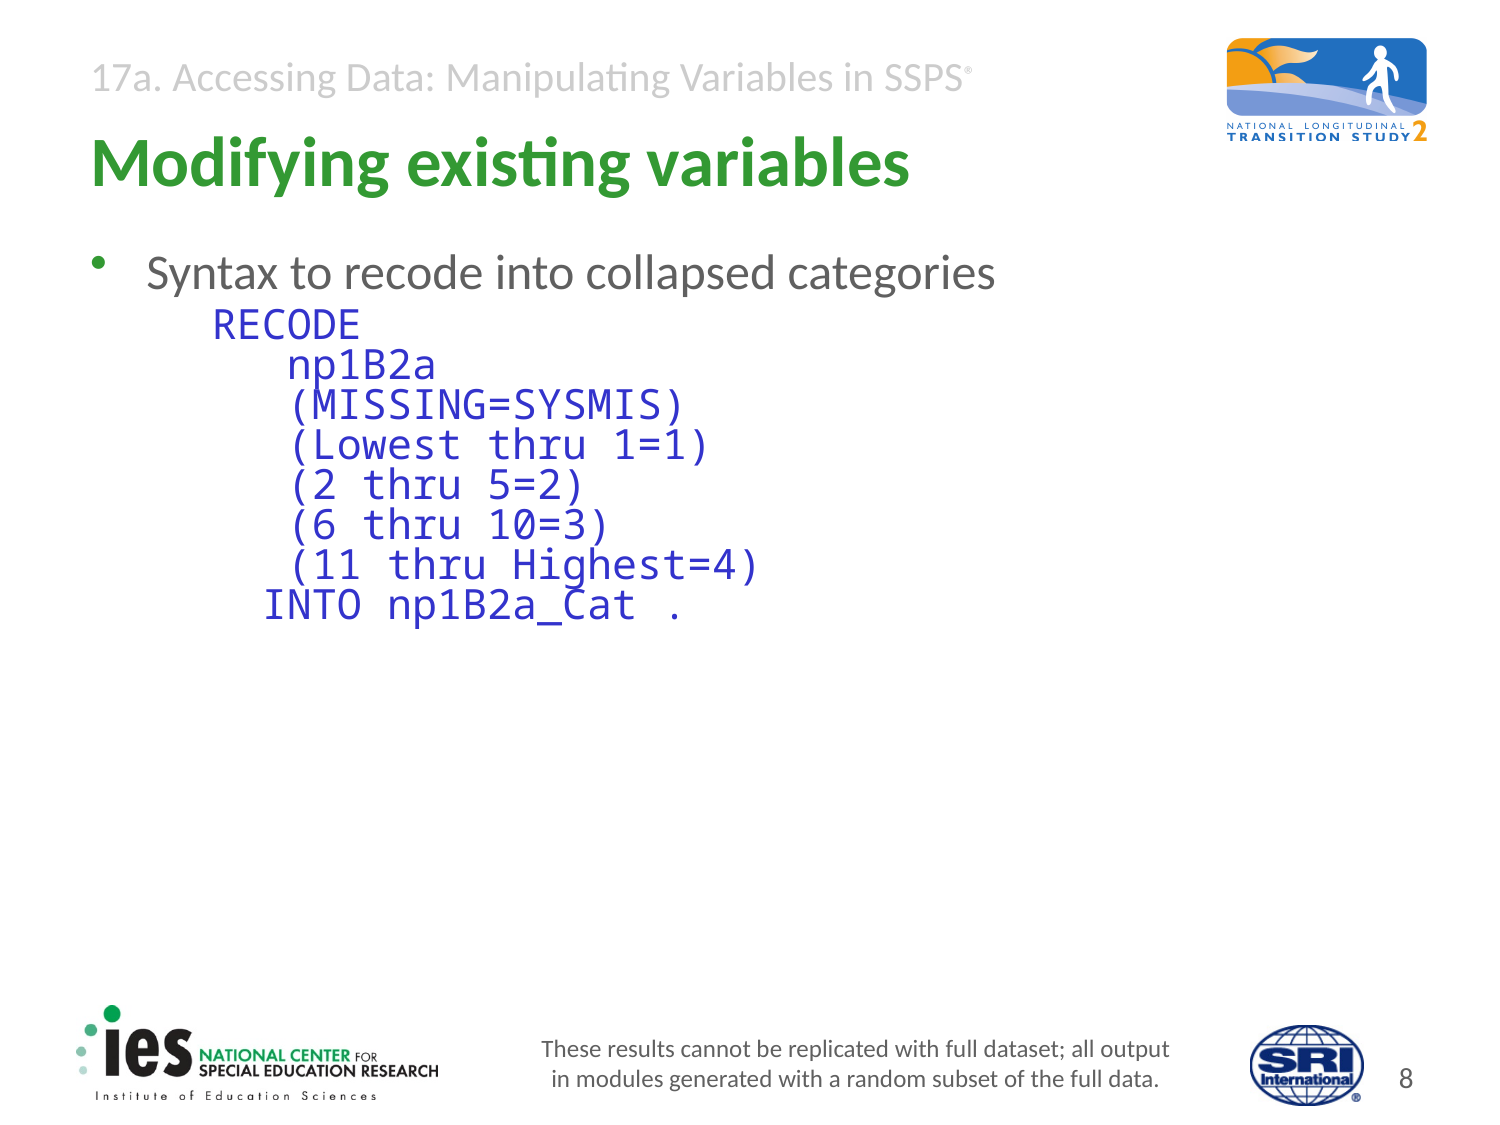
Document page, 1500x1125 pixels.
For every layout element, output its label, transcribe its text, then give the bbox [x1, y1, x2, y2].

slide_number 7 [1324, 1051, 1429, 1125]
title Modifying existing variables [74, 90, 1426, 226]
footer These results cannot be replicated with full dataset; all output in modules generated with a random subset of the full data. [437, 1024, 1276, 1104]
picture [76, 1005, 438, 1100]
list Syntax to recode into collapsed categories RECODE np1B2a (MISSING=SYSMIS) (Lowest thru 1=1) (2 thru 5=2) (6 thru 10=3) (11 thru Highest=4) INTO np1B2a_Cat . [74, 243, 1426, 987]
picture [1250, 1025, 1364, 1106]
